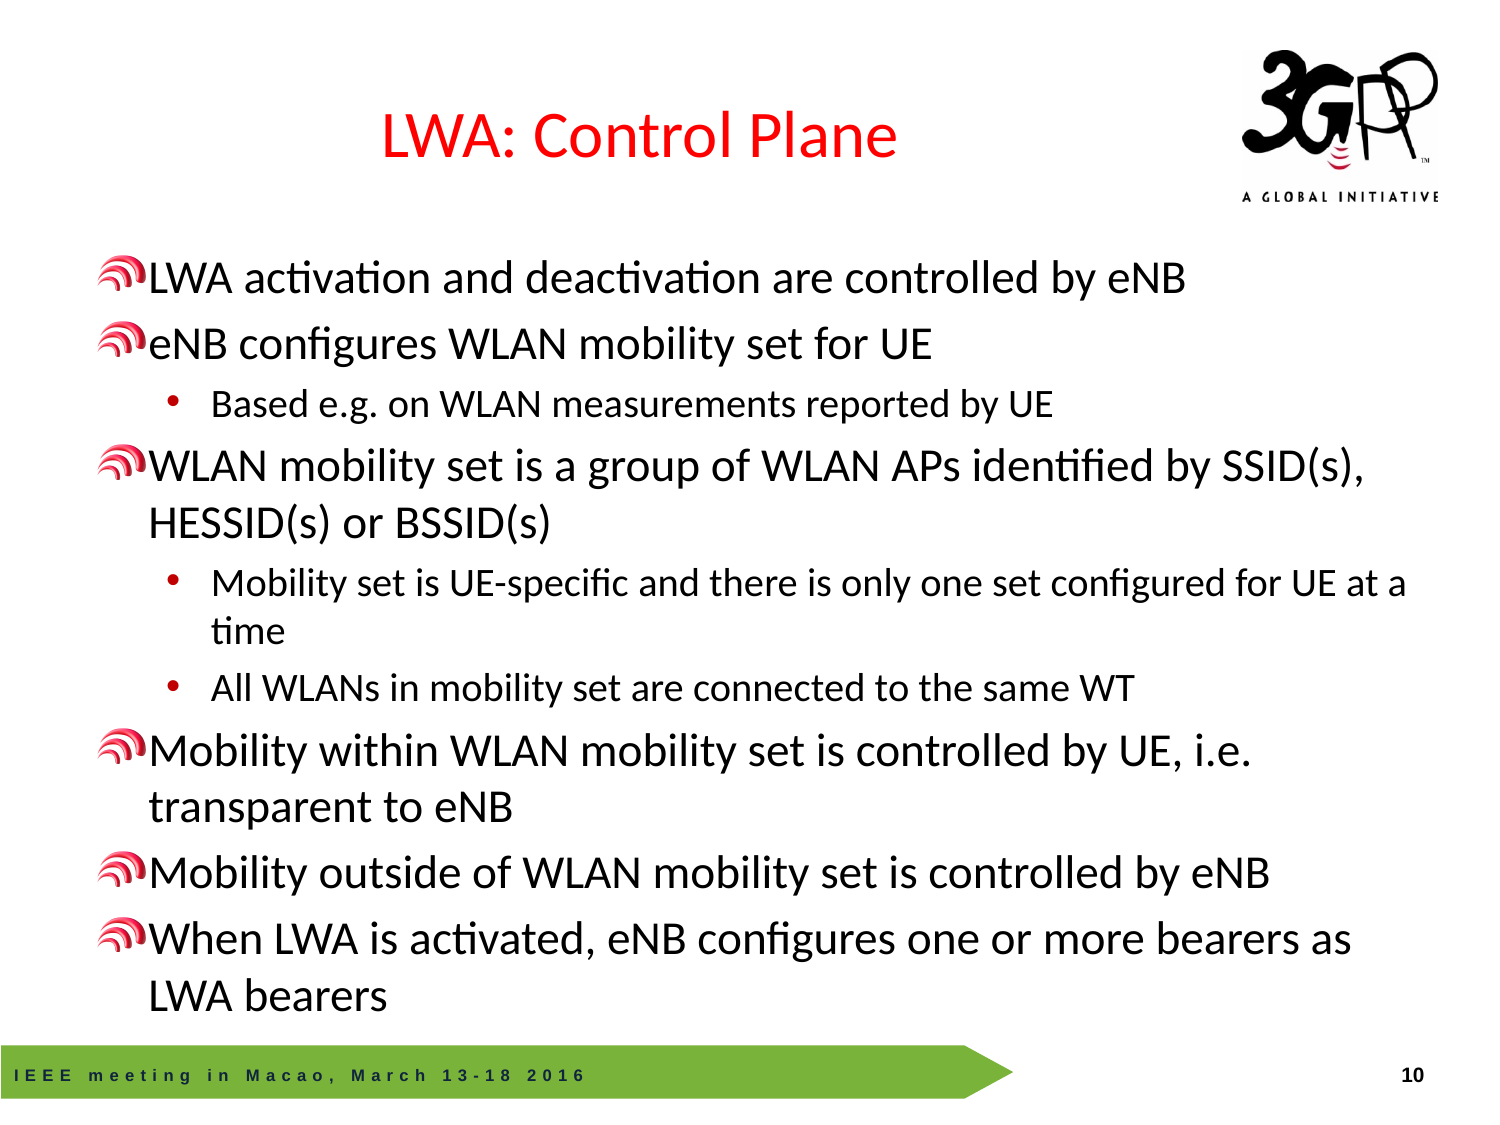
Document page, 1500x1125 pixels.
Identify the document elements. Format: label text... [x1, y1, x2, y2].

picture [1242, 50, 1438, 202]
picture [94, 319, 136, 361]
picture [94, 915, 136, 956]
picture [94, 849, 136, 891]
picture [94, 253, 136, 295]
picture [94, 442, 136, 484]
title LWA: Control Plane [80, 37, 1201, 225]
list LWA activation and deactivation are controlled by eNB eNB configures WLAN mobility set for UE Based e.g. on WLAN measurements reported by UE WLAN mobility set is a group of WLAN APs identified by SSID(s), HESSID(s) or BSSID(s) Mobility set is UE-specific and there is only one set configured for UE at a time All WLANs in mobility set are connected to the same WT Mobility within WLAN mobility set is controlled by UE, i.e. transparent to eNB Mobility outside of WLAN mobility set is controlled by eNB When LWA is activated, eNB configures one or more bearers as LWA bearers [79, 238, 1456, 1031]
picture [94, 726, 136, 768]
